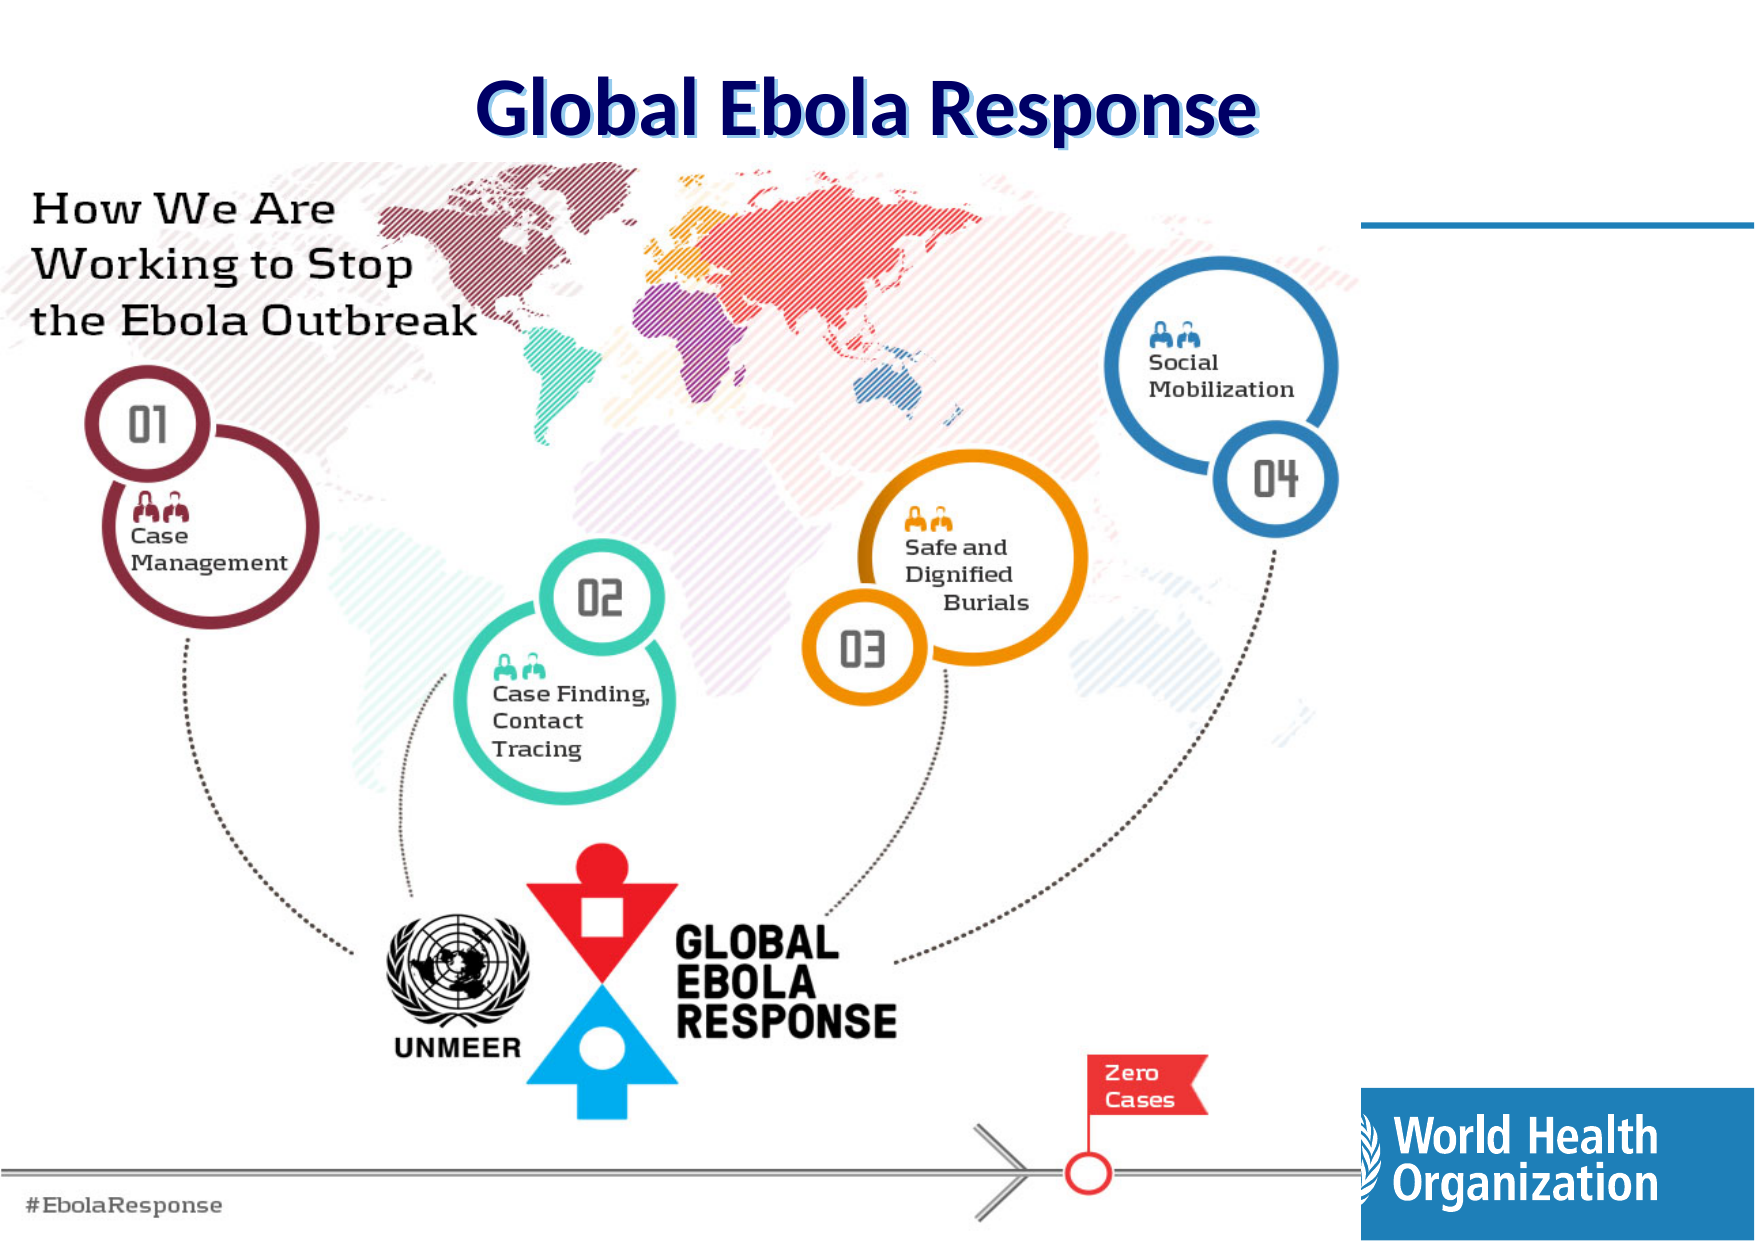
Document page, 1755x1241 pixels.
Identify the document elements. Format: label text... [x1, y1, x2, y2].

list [0, 162, 1361, 1241]
title Global Ebola Response [0, 0, 1755, 204]
